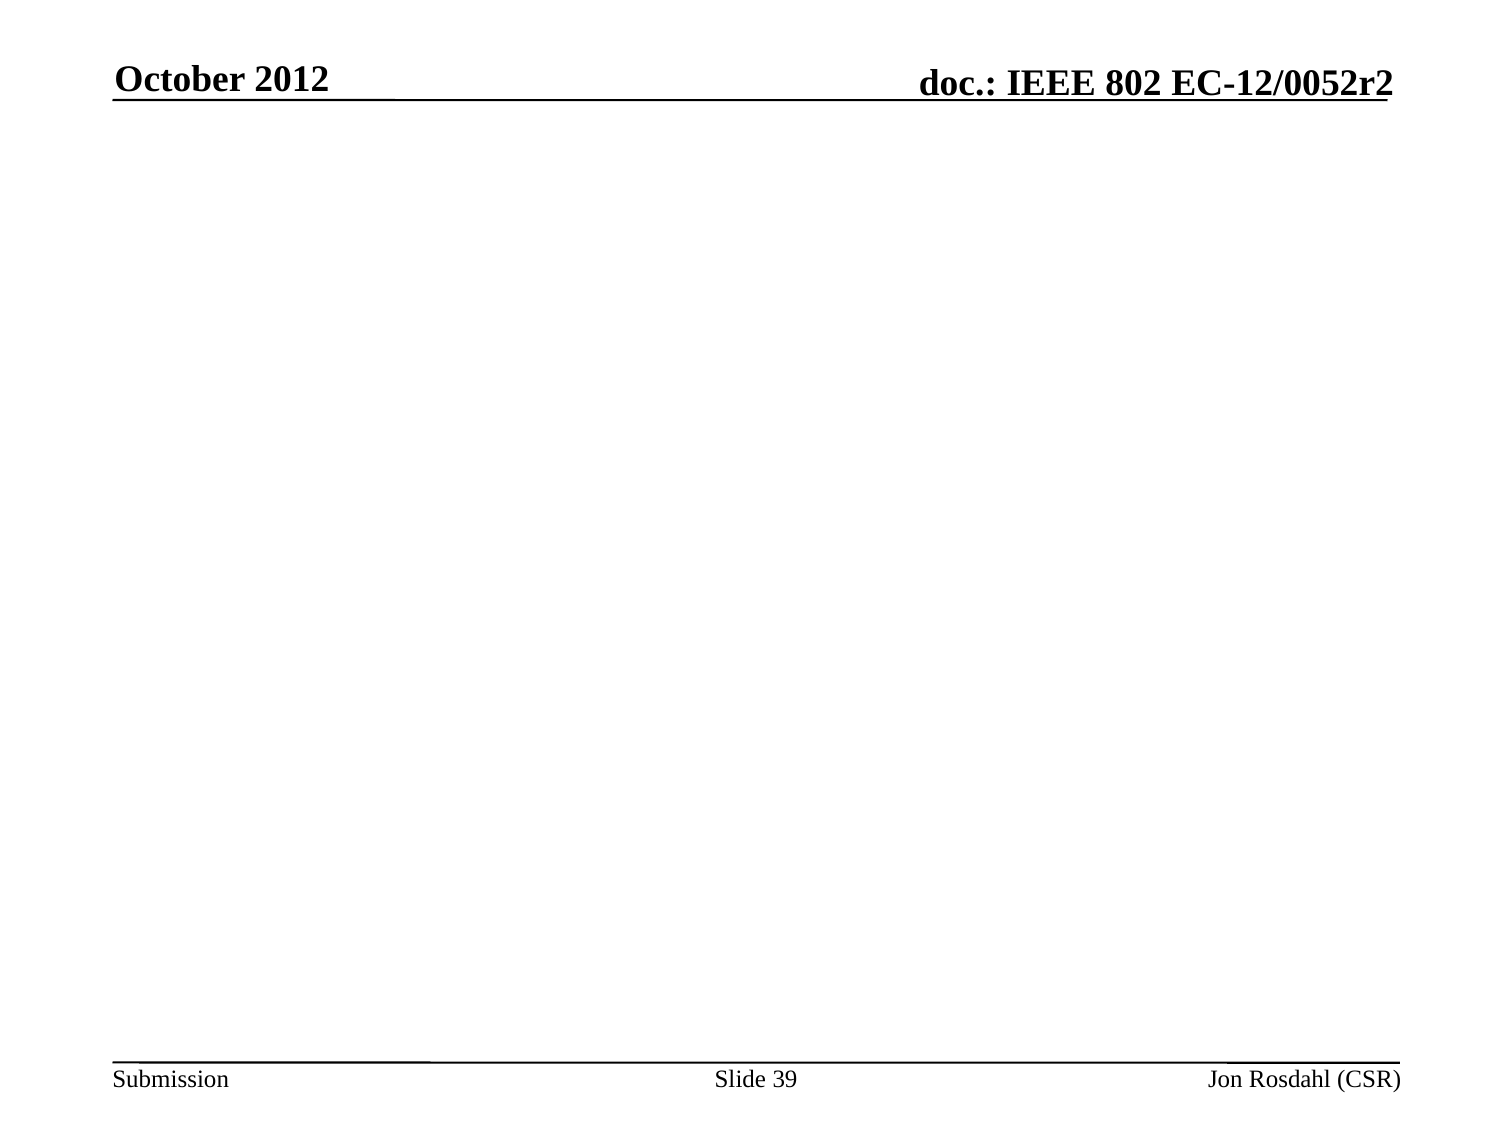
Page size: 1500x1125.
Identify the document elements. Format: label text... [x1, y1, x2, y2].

footer Jon Rosdahl (CSR) [878, 1061, 1402, 1093]
slide_number Slide 39 [712, 1061, 800, 1123]
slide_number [114, 54, 423, 100]
